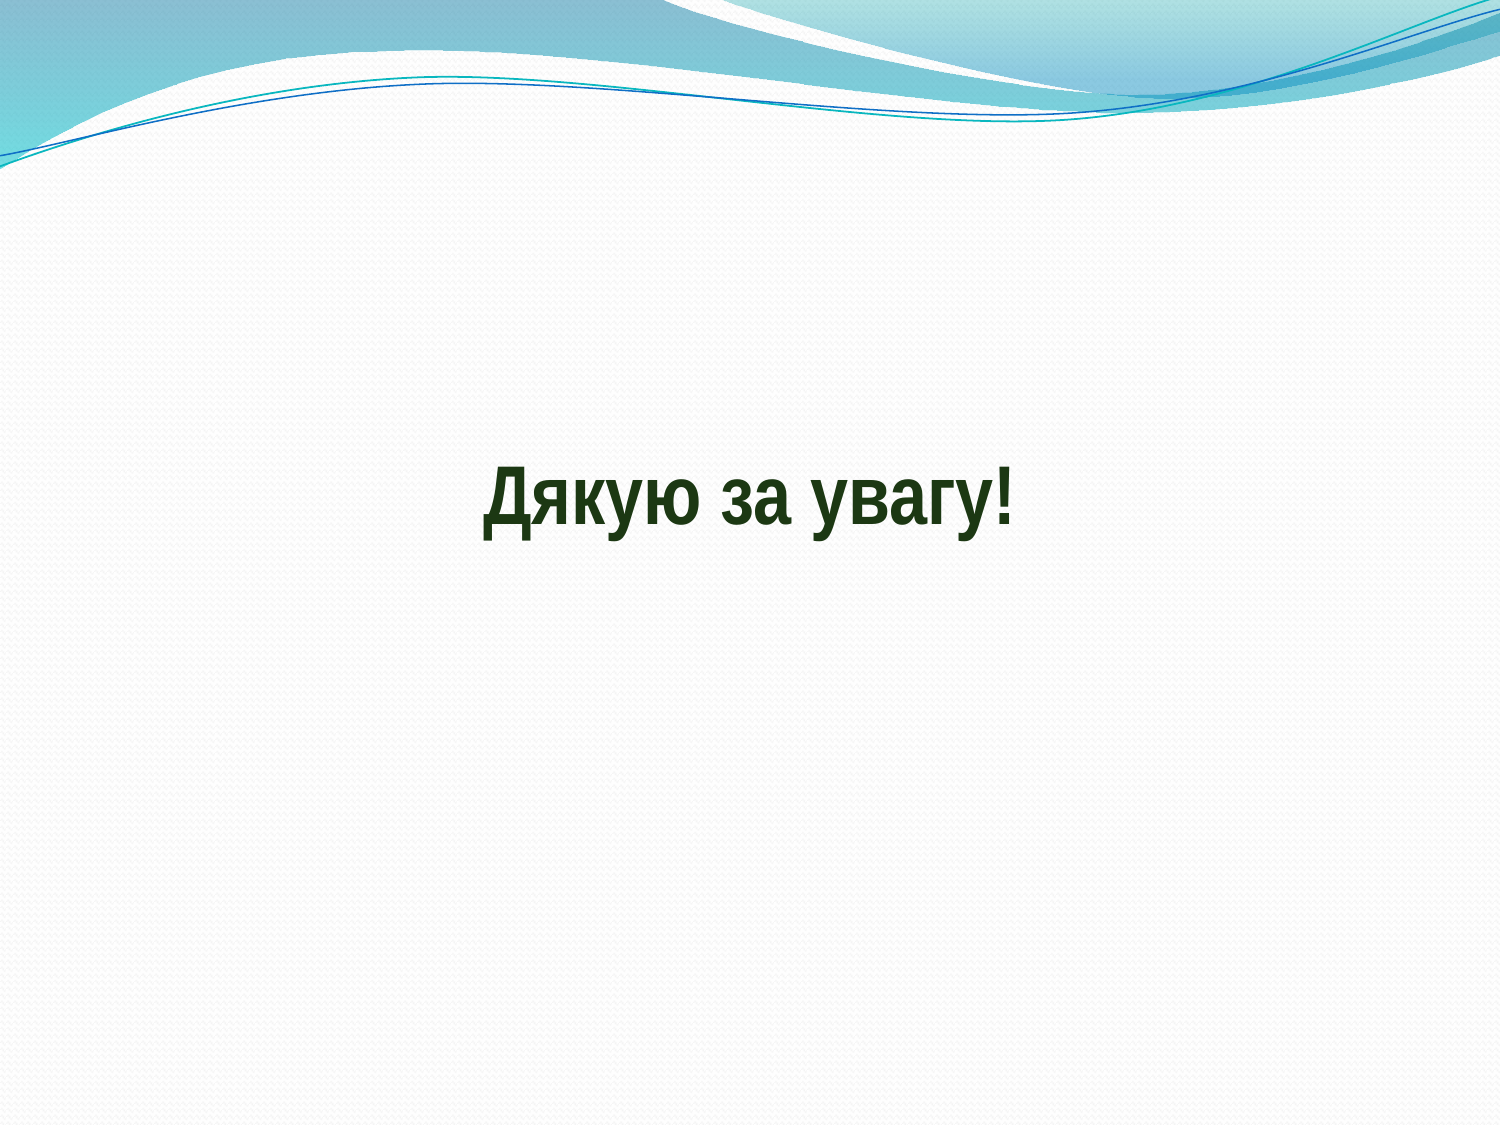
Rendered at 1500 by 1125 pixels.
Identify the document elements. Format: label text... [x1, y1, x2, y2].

list Дякую за увагу! [75, 317, 1425, 1038]
